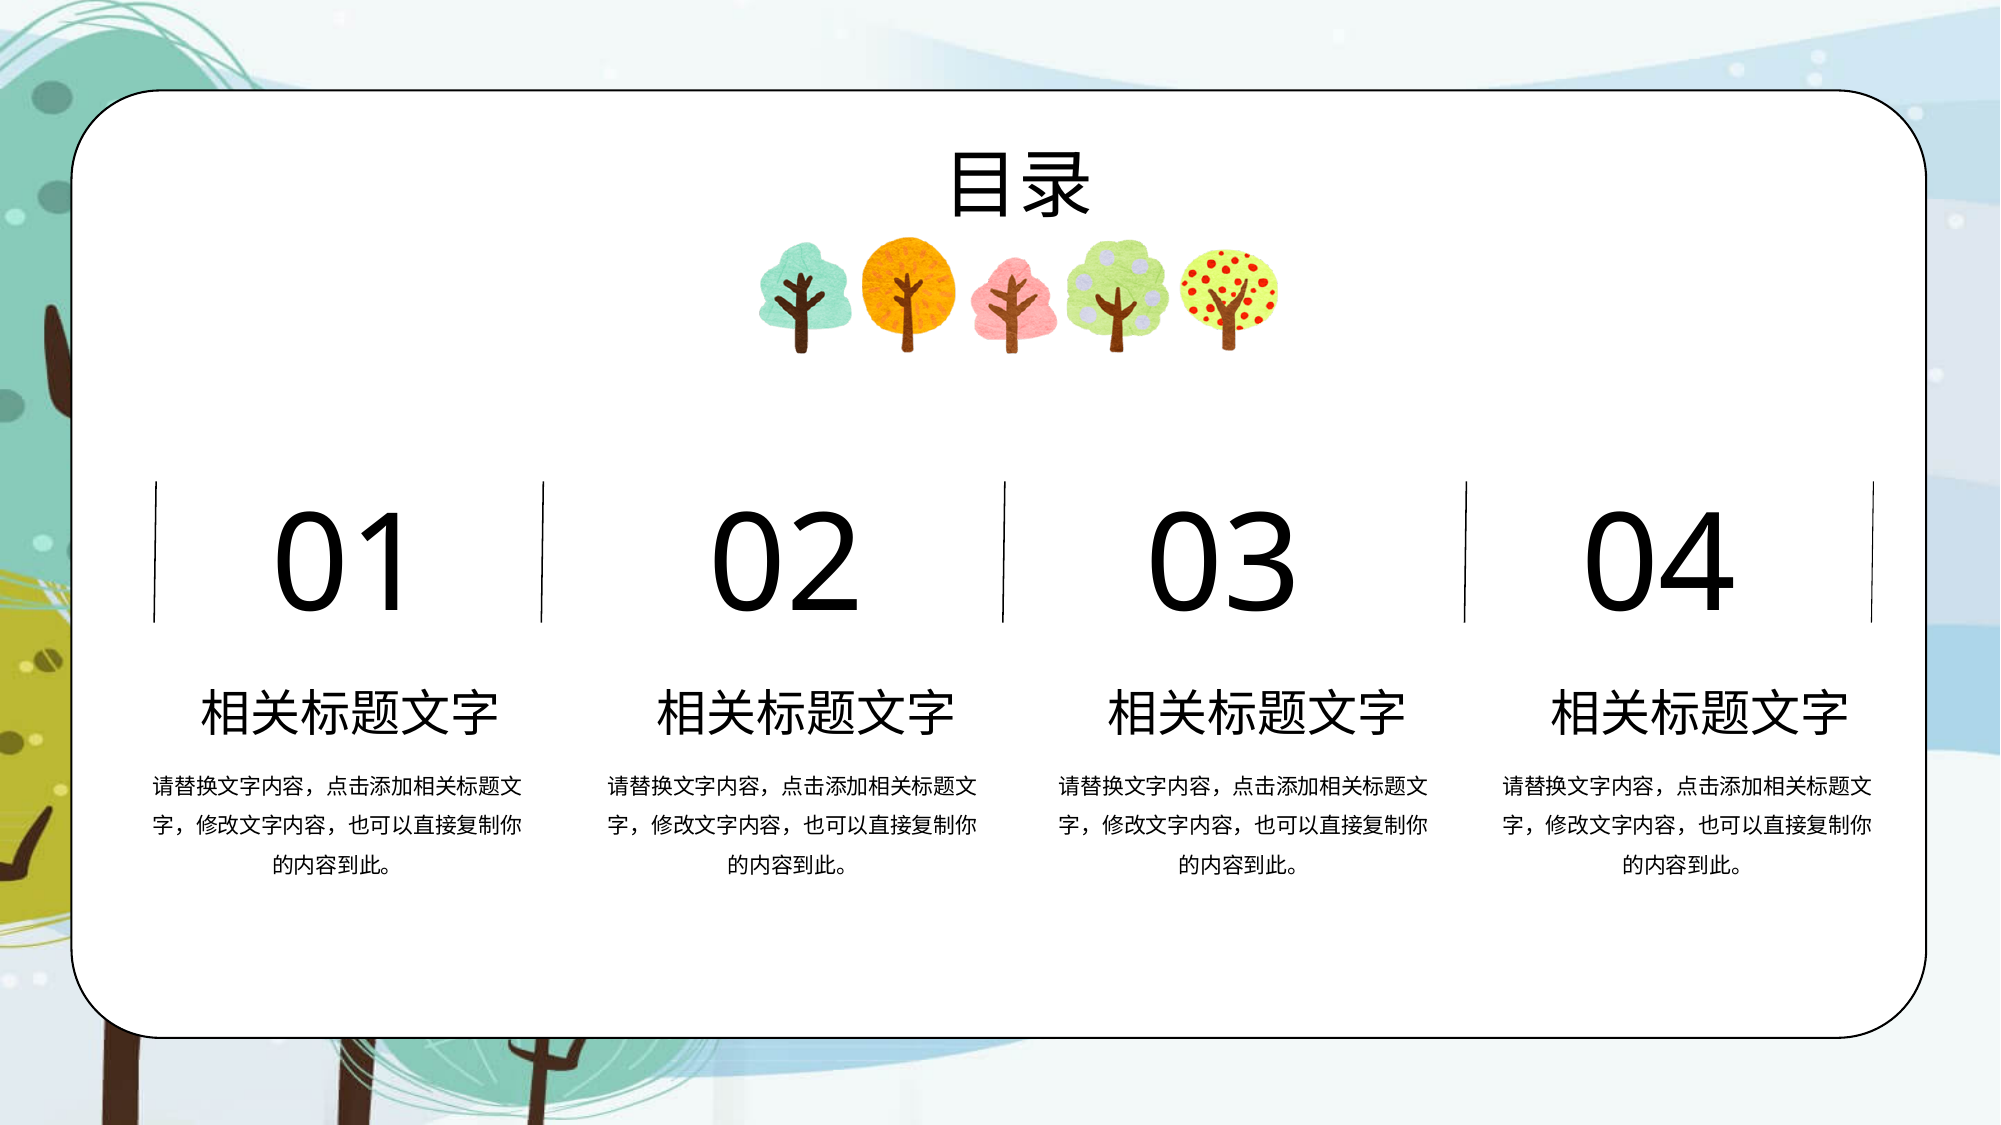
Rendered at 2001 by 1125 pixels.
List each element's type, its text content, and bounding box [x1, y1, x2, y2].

text_box 04 [1548, 467, 1770, 645]
text_box 相关标题文字 [1530, 673, 1872, 749]
text_box 01 [238, 467, 461, 645]
picture [0, 0, 2000, 1125]
text_box 相关标题文字 [635, 673, 977, 749]
text_box 相关标题文字 [179, 673, 522, 749]
text_box 请替换文字内容，点击添加相关标题文字，修改文字内容，也可以直接复制你的内容到此。 [1043, 752, 1445, 885]
text_box 02 [675, 467, 897, 645]
text_box 请替换文字内容，点击添加相关标题文字，修改文字内容，也可以直接复制你的内容到此。 [592, 752, 994, 885]
text_box 请替换文字内容，点击添加相关标题文字，修改文字内容，也可以直接复制你的内容到此。 [1487, 752, 1889, 885]
text_box 相关标题文字 [1086, 673, 1428, 749]
text_box 03 [1112, 467, 1334, 645]
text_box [754, 129, 1282, 384]
text_box 请替换文字内容，点击添加相关标题文字，修改文字内容，也可以直接复制你的内容到此。 [137, 752, 539, 885]
